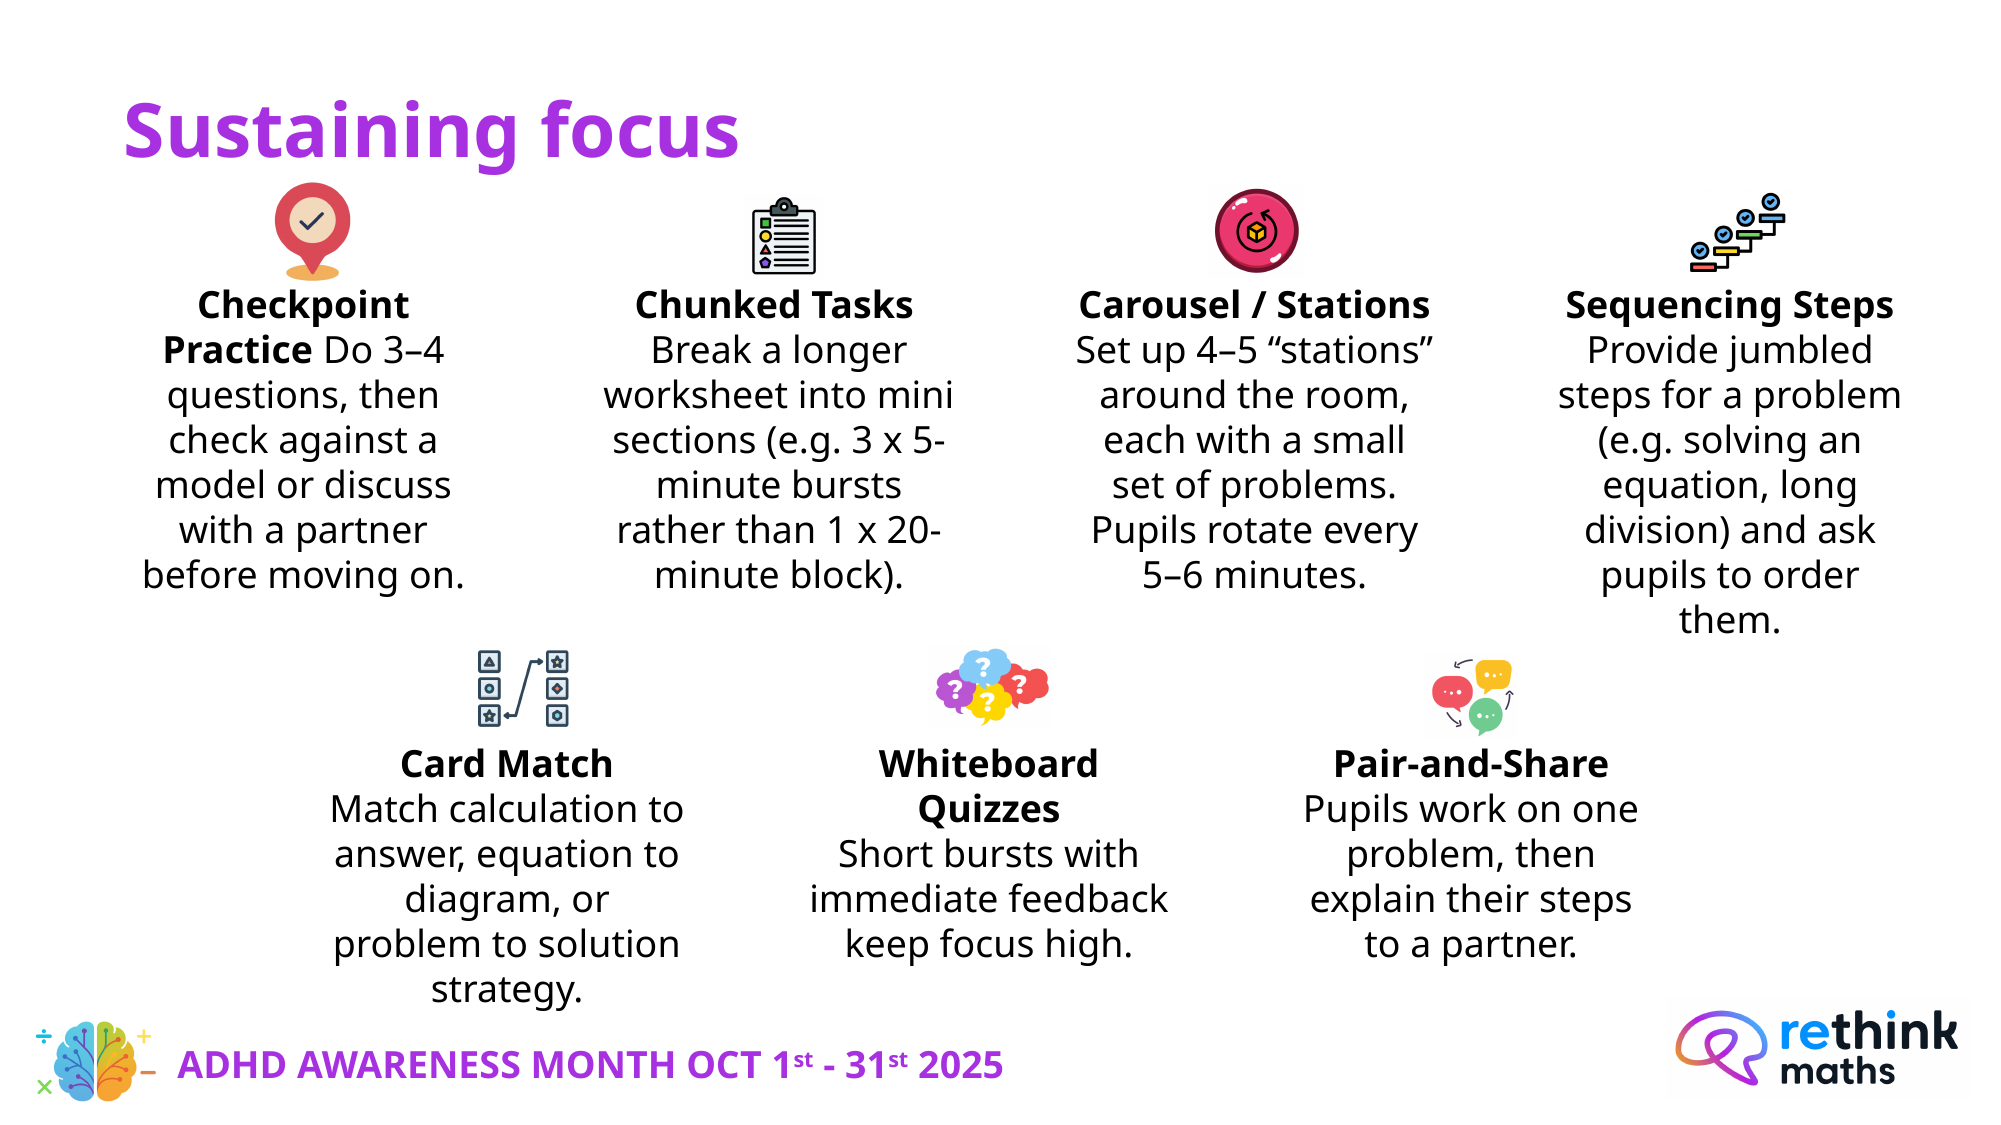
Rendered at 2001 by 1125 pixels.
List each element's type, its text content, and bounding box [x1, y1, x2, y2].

text_box Whiteboard Quizzes Short bursts with immediate feedback keep focus high. [794, 732, 1184, 1018]
picture [1424, 654, 1518, 739]
picture [29, 1015, 160, 1108]
picture [1674, 187, 1793, 280]
text_box Sequencing Steps Provide jumbled steps for a problem (e.g. solving an equation, long division) and ask pupils to order them. [1535, 273, 1925, 649]
text_box ADHD AWARENESS MONTH OCT 1st - 31st 2025 [162, 1033, 1170, 1094]
picture [265, 176, 360, 290]
text_box Carousel / Stations Set up 4–5 “stations” around the room, each with a small set of problems. Pupils rotate every 5–6 minutes. [1060, 273, 1450, 604]
picture [925, 643, 1053, 731]
picture [1665, 995, 1971, 1099]
picture [1207, 184, 1305, 279]
text_box Checkpoint Practice Do 3–4 questions, then check against a model or discuss with a partner before moving on. [108, 273, 499, 604]
text_box Chunked Tasks Break a longer worksheet into mini sections (e.g. 3 x 5-minute bursts rather than 1 x 20-minute block). [584, 273, 974, 604]
text_box Card Match Match calculation to answer, equation to diagram, or problem to solution strategy. [312, 732, 702, 1018]
text_box Pair-and-Share Pupils work on one problem, then explain their steps to a partner. [1276, 732, 1666, 973]
picture [472, 642, 572, 732]
picture [743, 193, 823, 280]
text_box Sustaining focus [108, 75, 1536, 180]
